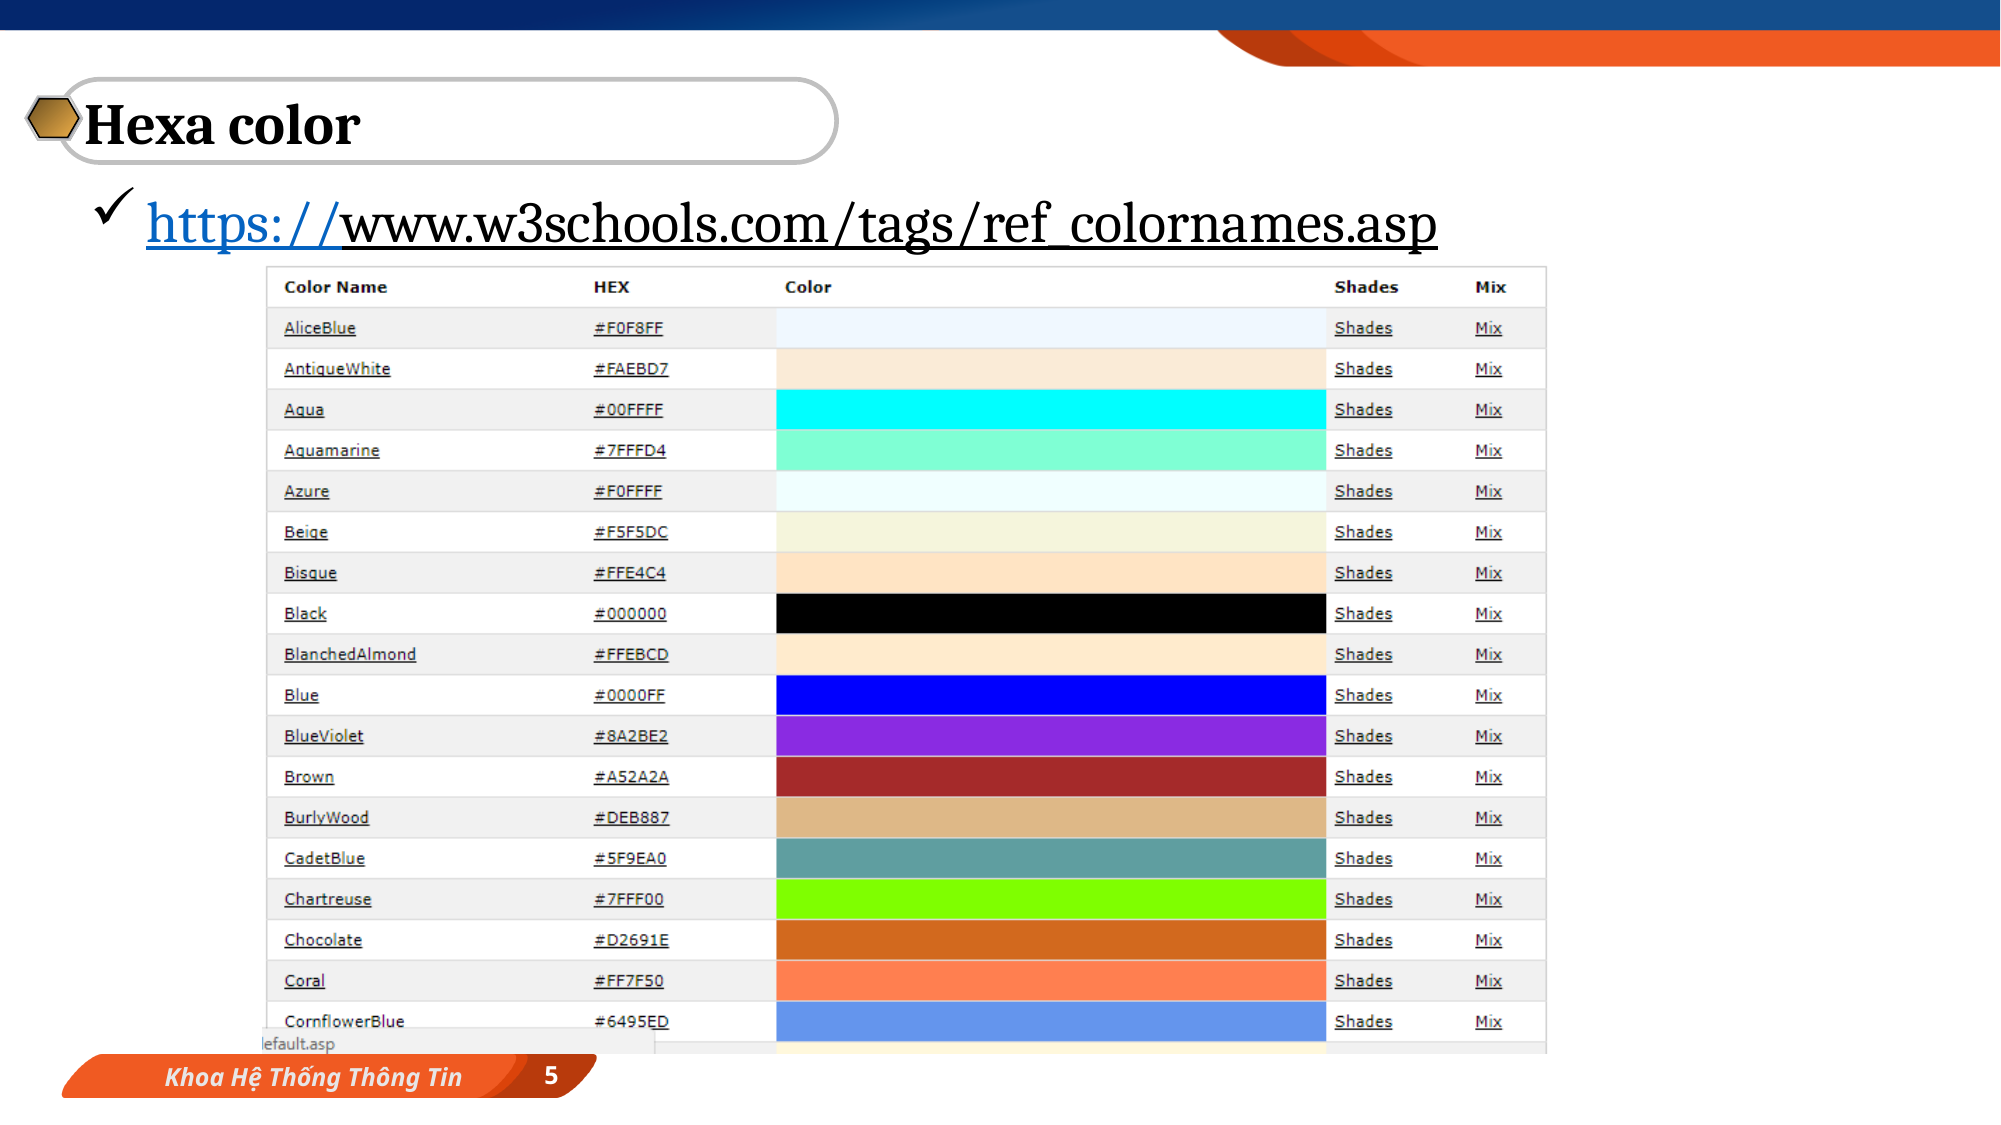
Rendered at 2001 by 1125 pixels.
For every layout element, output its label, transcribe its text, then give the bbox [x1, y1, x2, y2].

picture [0, 0, 2001, 71]
footer Khoa Hệ Thống Thông Tin [119, 1054, 508, 1098]
picture [34, 262, 1551, 1125]
slide_number 5 [508, 1063, 574, 1106]
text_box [24, 78, 837, 163]
text_box https://www.w3schools.com/tags/ref_colornames.asp [74, 176, 1950, 1038]
